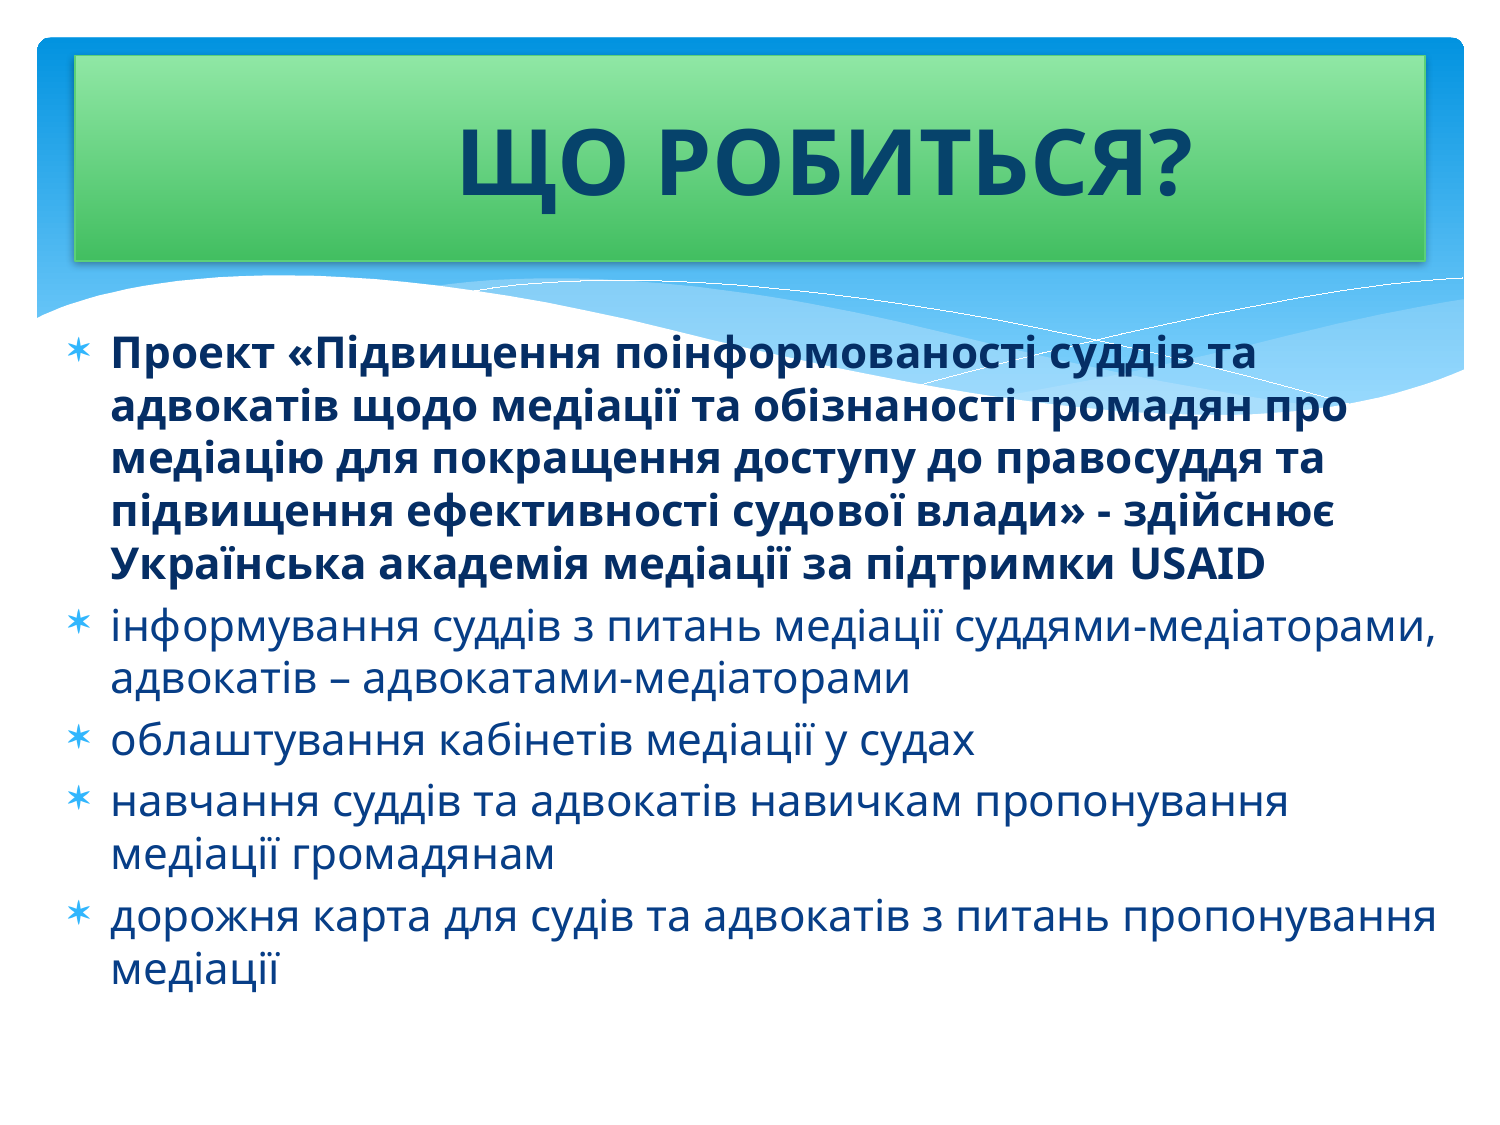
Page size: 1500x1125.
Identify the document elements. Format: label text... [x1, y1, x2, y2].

list Проект «Підвищення поінформованості суддів та адвокатів щодо медіації та обізнаності громадян про медіацію для покращення доступу до правосуддя та підвищення ефективності судової влади» - здійснює Українська академія медіації за підтримки USAID інформування суддів з питань медіації суддями-медіаторами, адвокатів – адвокатами-медіаторами облаштування кабінетів медіації у судах навчання суддів та адвокатів навичкам пропонування медіації громадянам дорожня карта для судів та адвокатів з питань пропонування медіації [53, 255, 1483, 1005]
title ЩО РОБИТЬСЯ? [74, 55, 1426, 262]
